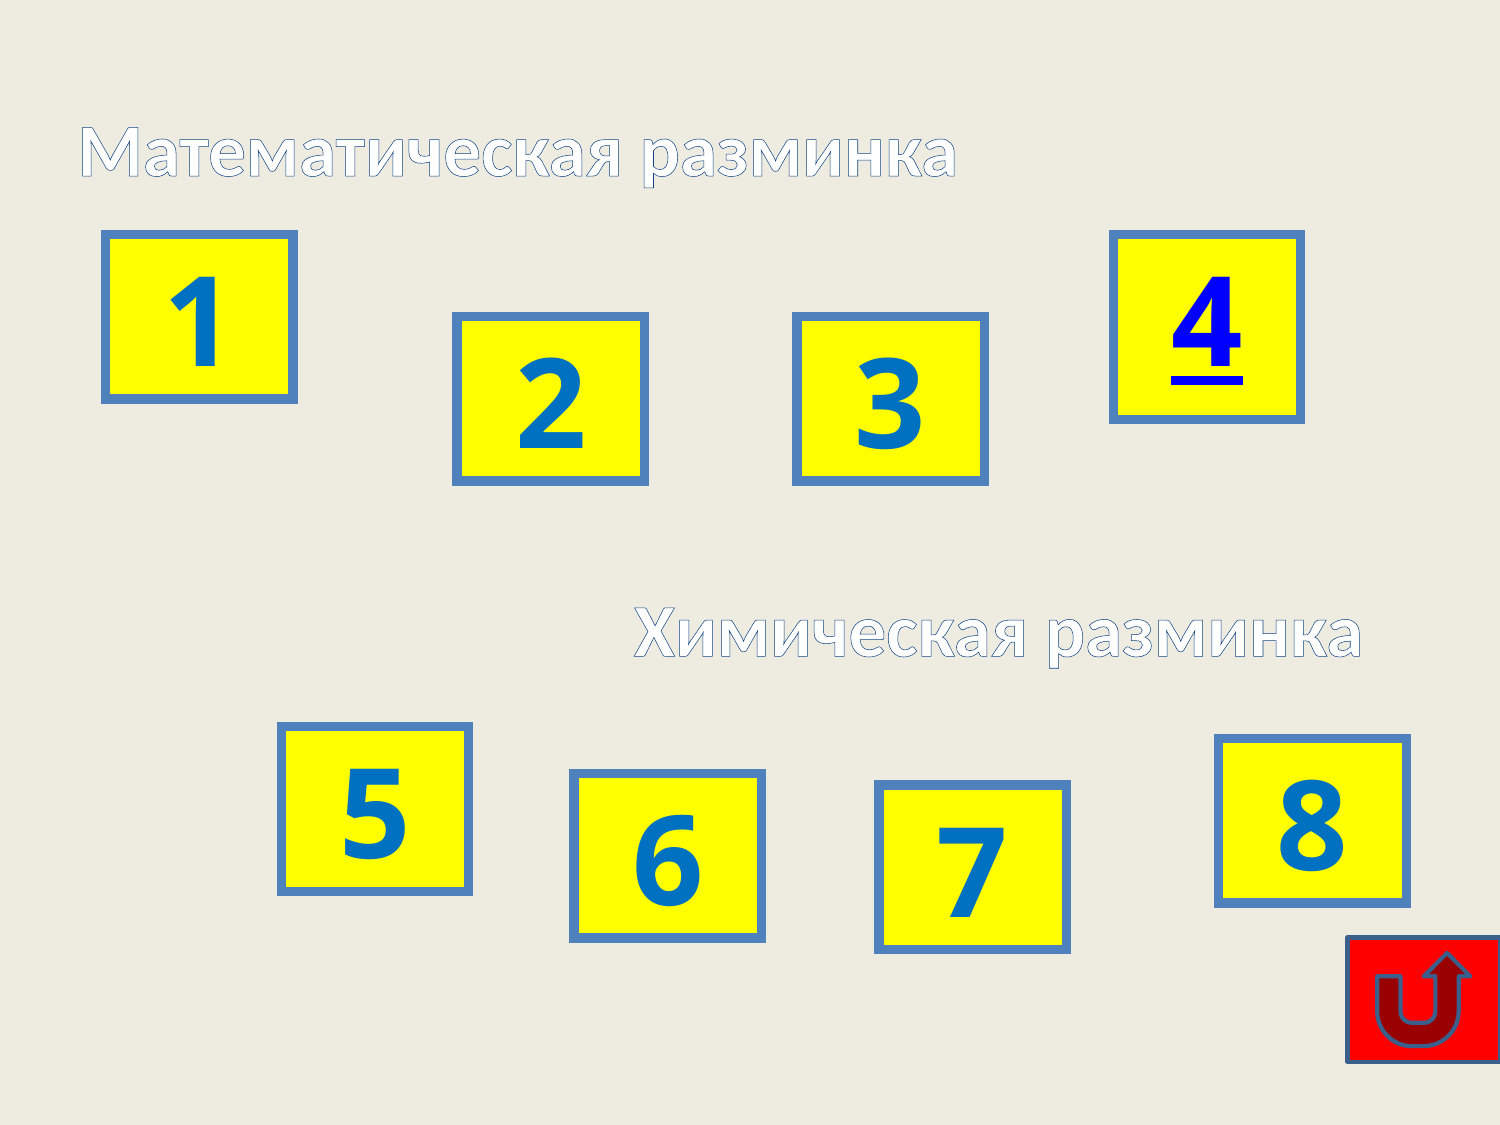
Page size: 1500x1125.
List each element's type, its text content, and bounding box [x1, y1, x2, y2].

text_box 6 [574, 773, 762, 939]
text_box 4 [1113, 234, 1301, 420]
text_box 3 [796, 316, 985, 482]
text_box 5 [281, 726, 469, 892]
text_box 8 [1218, 738, 1407, 903]
text_box [1345, 935, 1500, 1064]
text_box 2 [457, 316, 645, 482]
text_box Химическая разминка [618, 574, 1379, 679]
text_box Математическая разминка [62, 93, 974, 199]
text_box 1 [105, 234, 293, 400]
text_box 7 [878, 785, 1067, 950]
